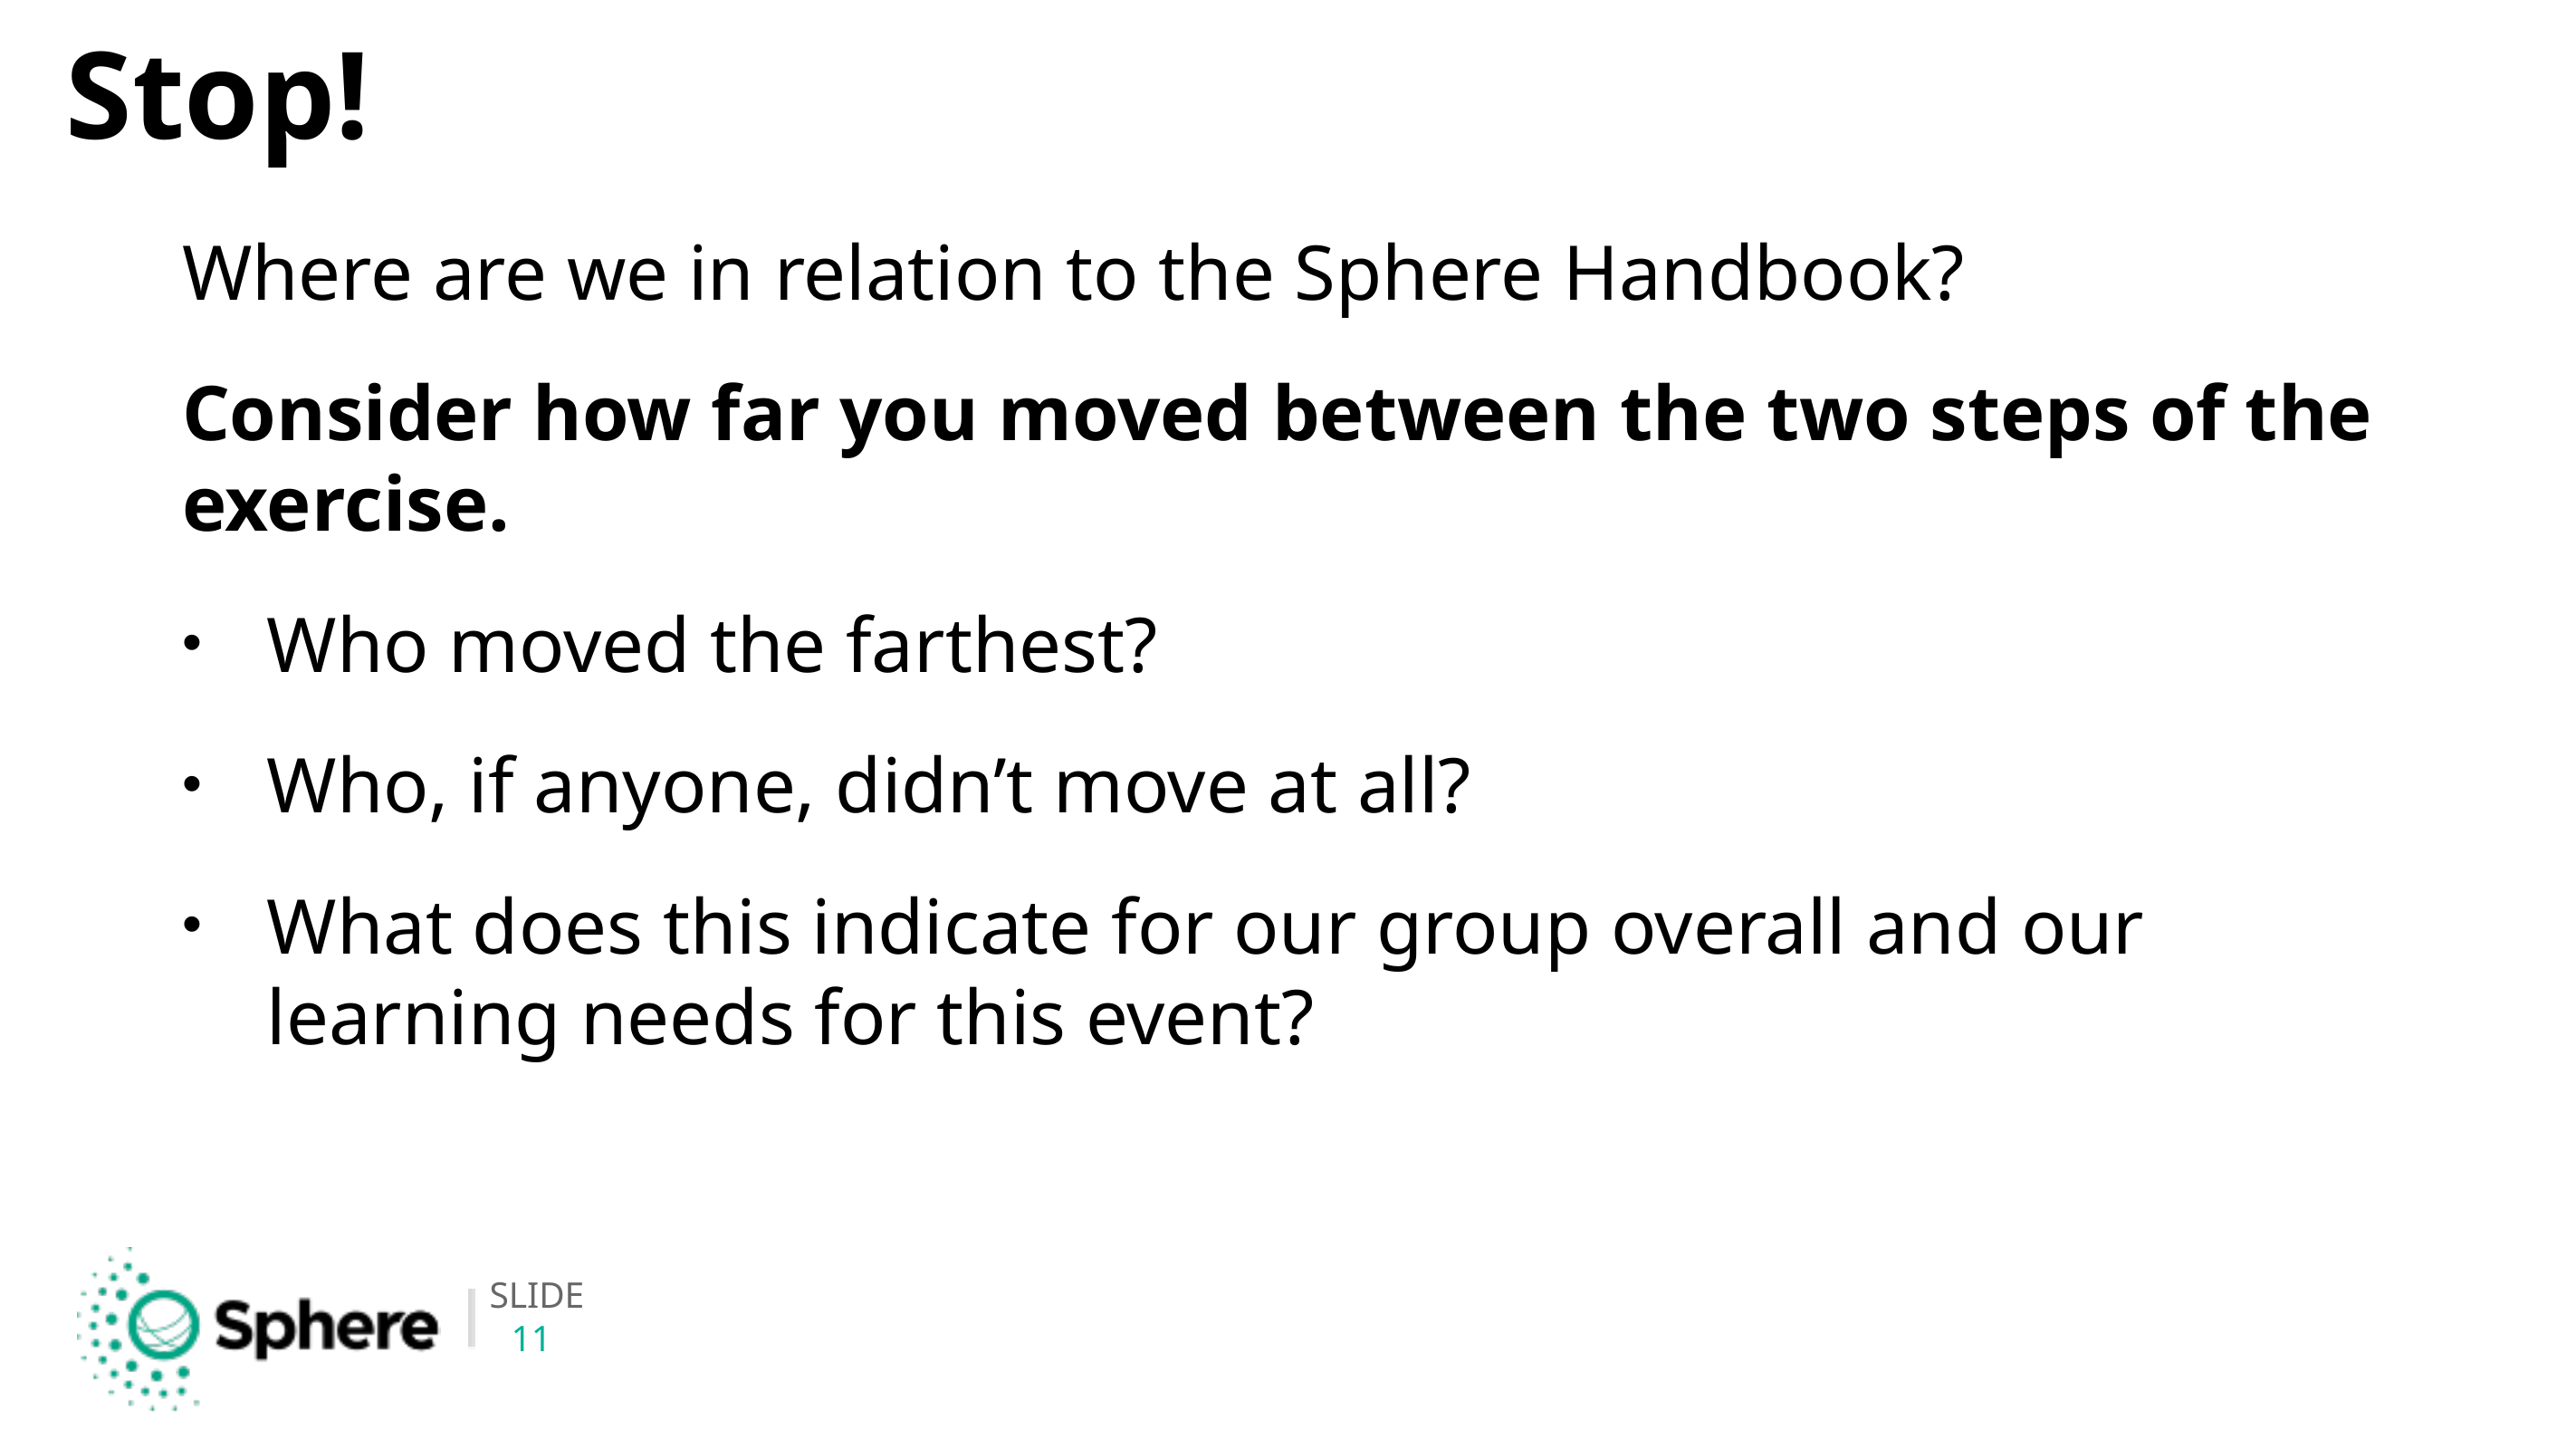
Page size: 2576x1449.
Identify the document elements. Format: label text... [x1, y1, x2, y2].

slide_number 11 [503, 1308, 563, 1367]
picture [468, 1289, 479, 1349]
text_box Stop! [58, 10, 2407, 178]
picture [77, 1247, 441, 1414]
list Where are we in relation to the Sphere Handbook? Consider how far you moved between the two steps of the exercise. Who moved the farthest? Who, if anyone, didn’t move at all? What does this indicate for our group overall and our learning needs for this event? [174, 216, 2407, 1271]
